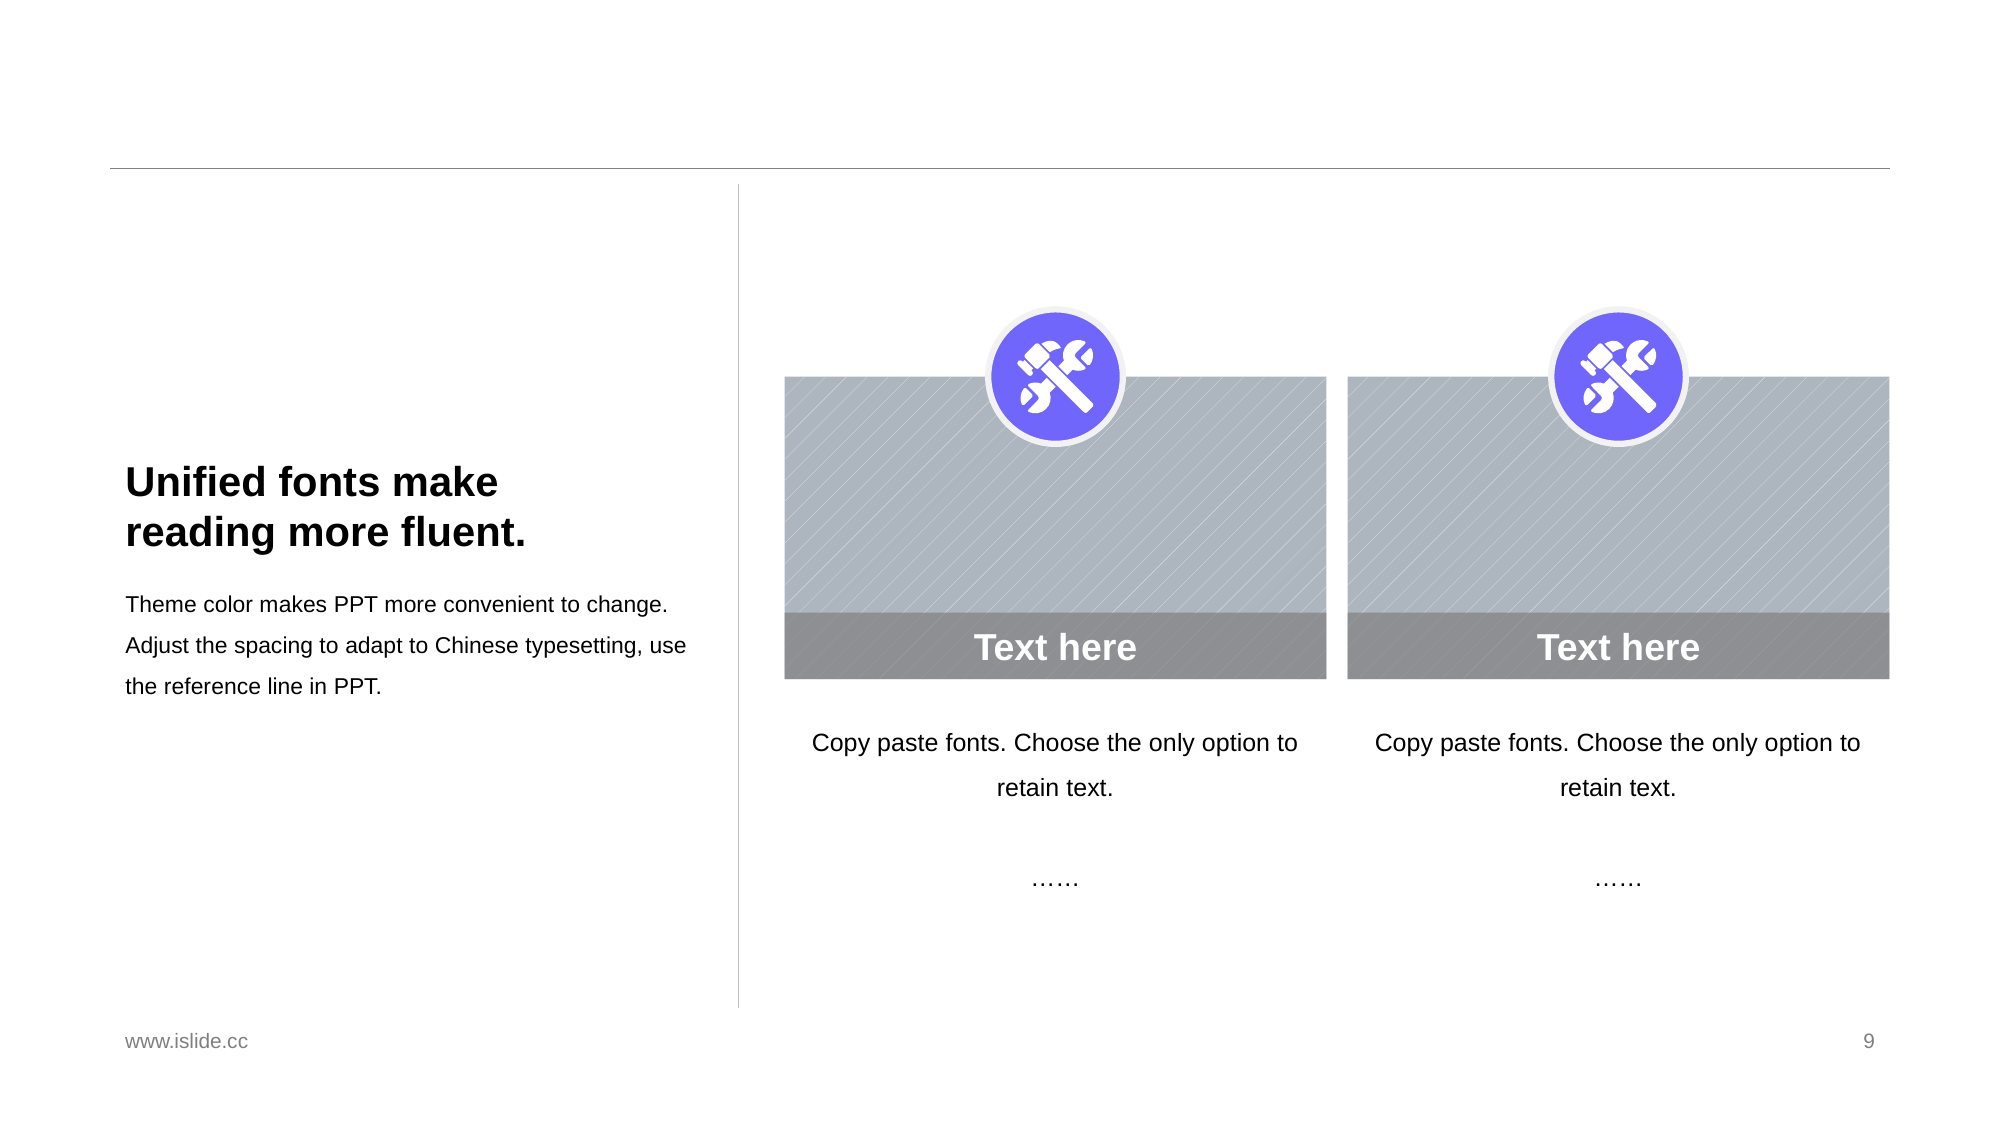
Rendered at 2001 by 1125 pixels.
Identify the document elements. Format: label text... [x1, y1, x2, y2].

slide_number 9 [1412, 1023, 1890, 1058]
footer www.islide.cc [109, 1023, 790, 1058]
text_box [110, 184, 1890, 1008]
